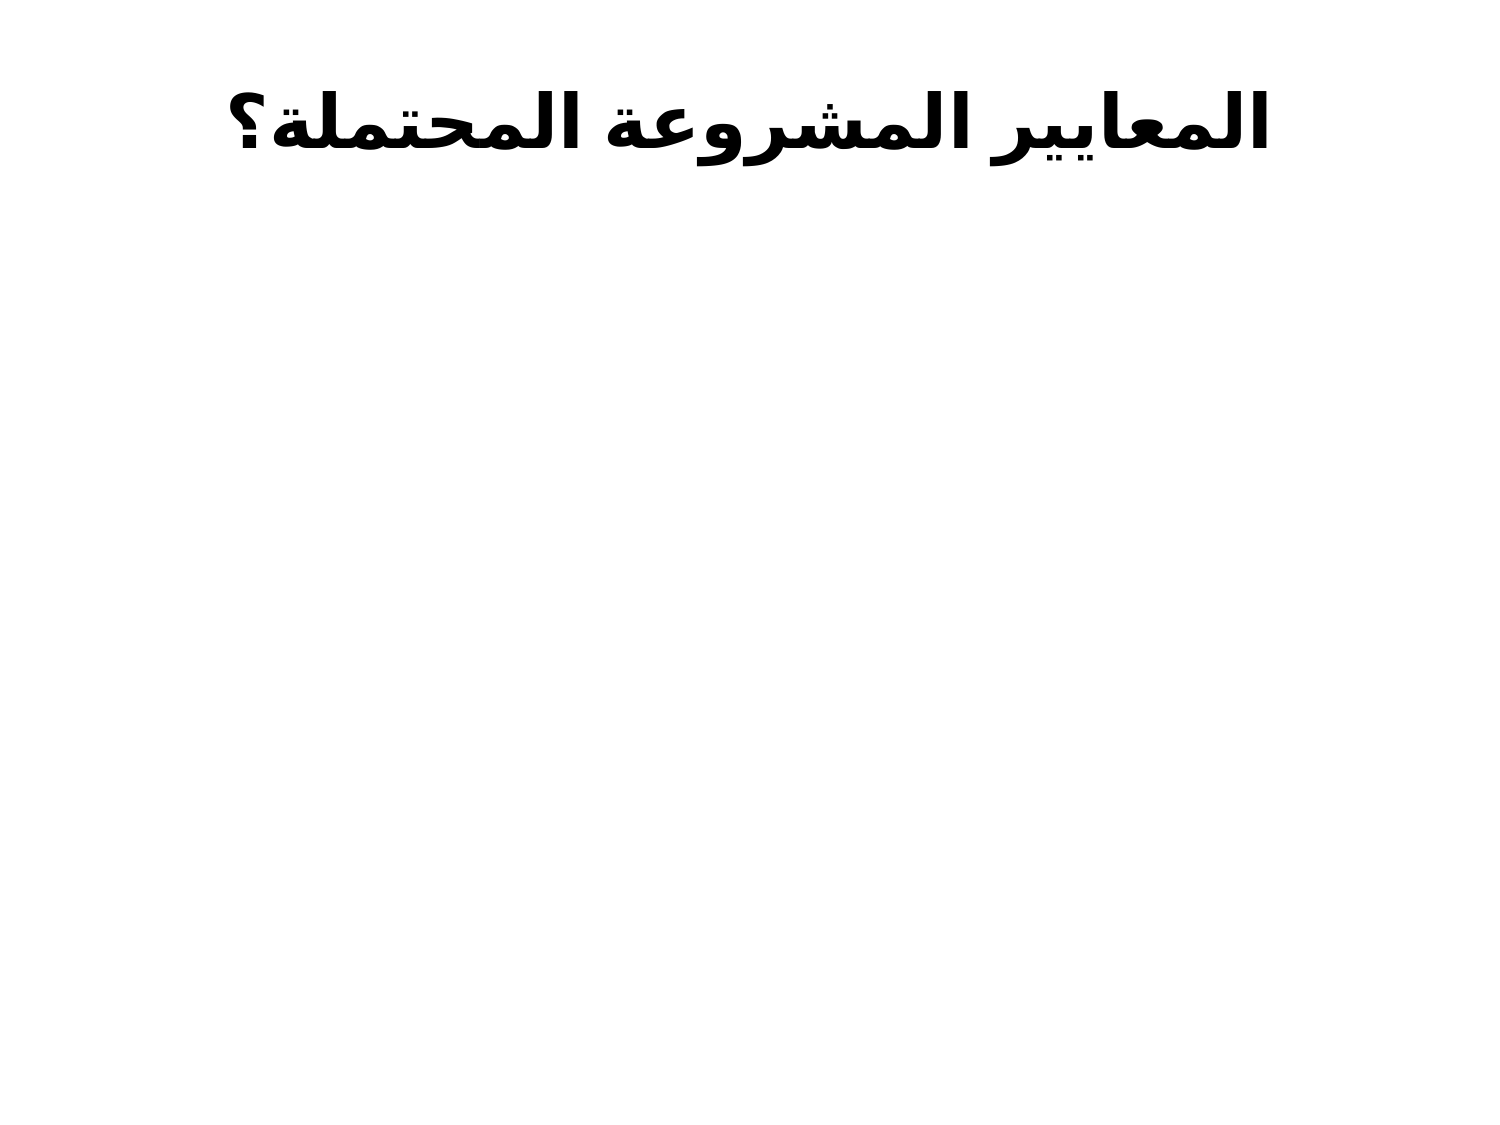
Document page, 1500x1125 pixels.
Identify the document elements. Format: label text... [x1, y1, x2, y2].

title المعايير المشروعة المحتملة؟ [75, 24, 1425, 213]
